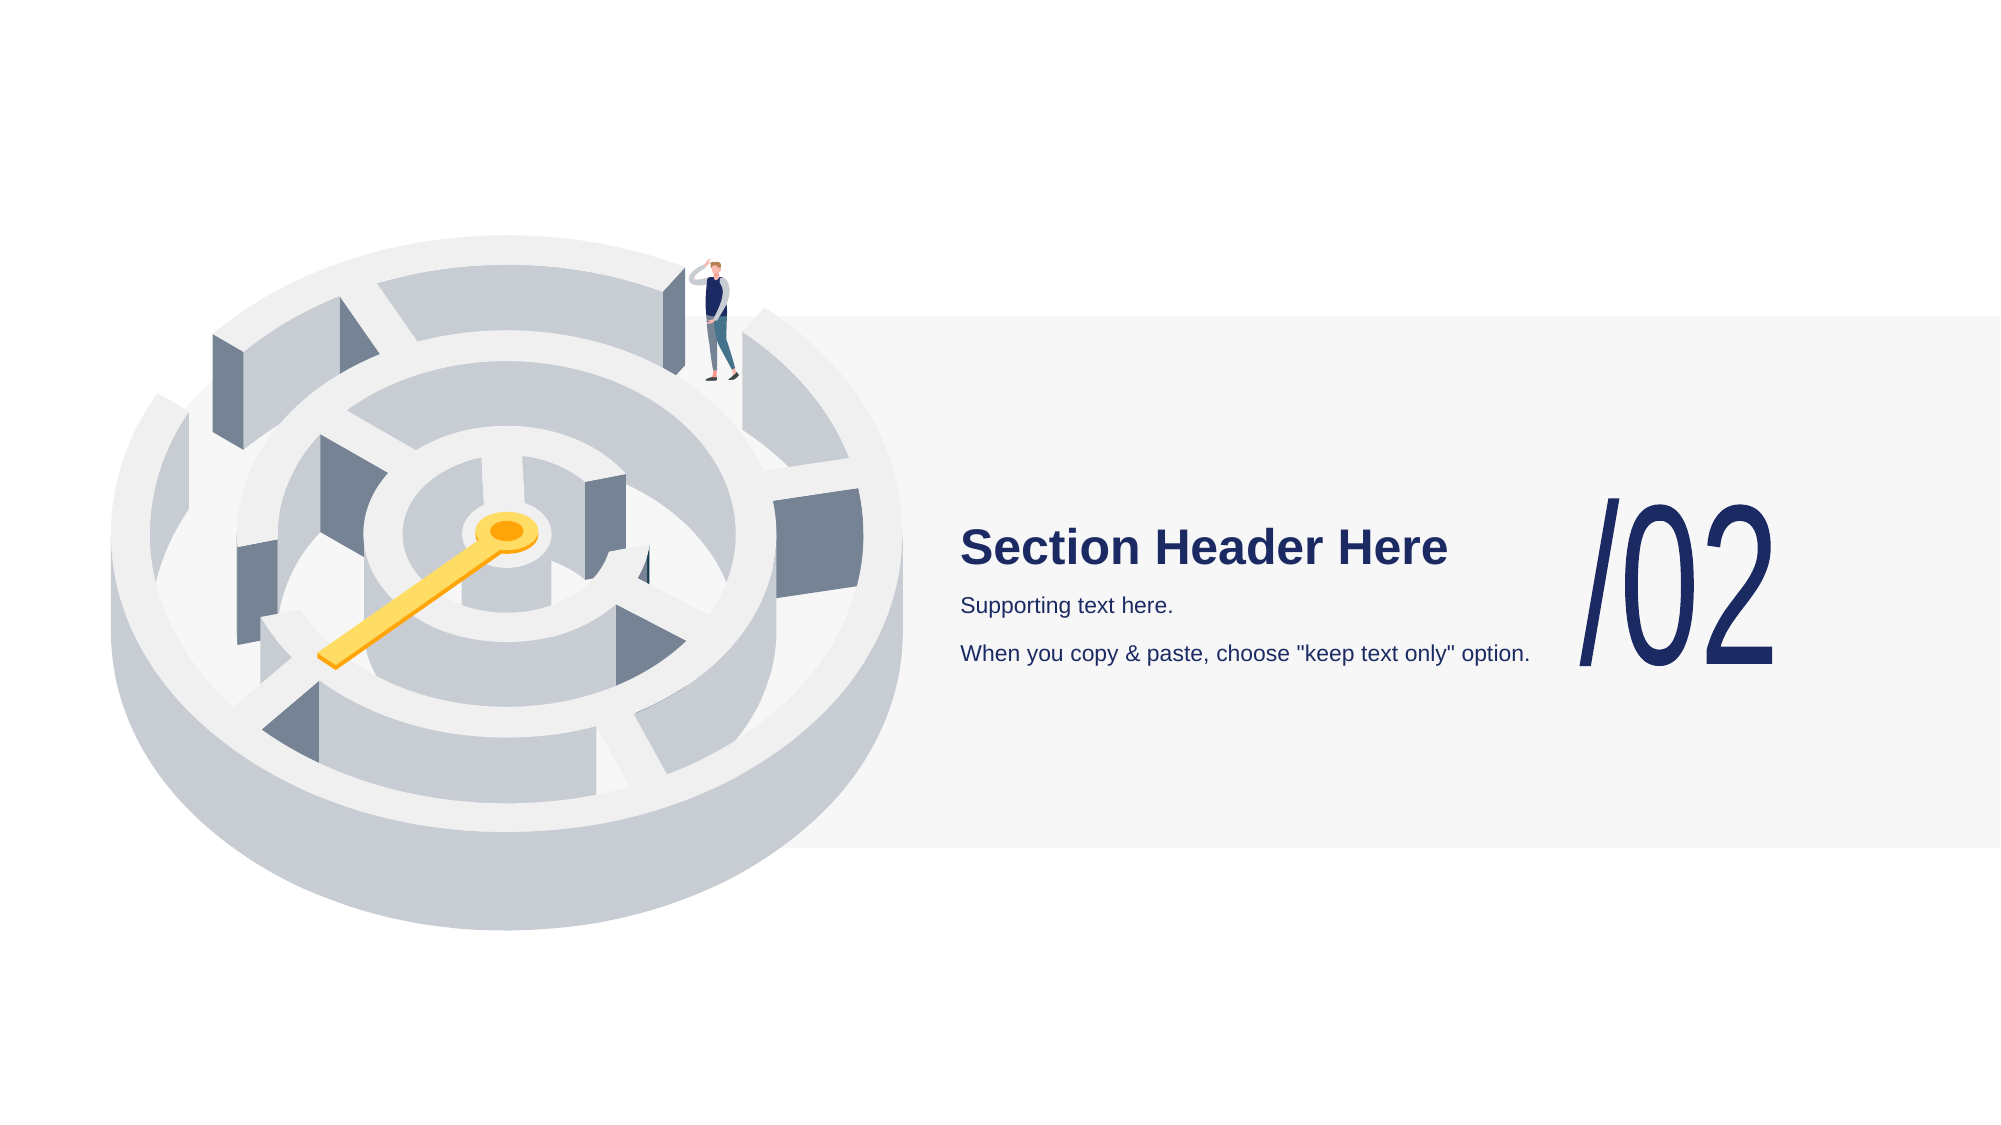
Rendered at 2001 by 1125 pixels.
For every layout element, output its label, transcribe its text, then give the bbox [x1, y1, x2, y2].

list Supporting text here. When you copy & paste, choose "keep text only" option. [945, 582, 1689, 750]
title Section Header Here [945, 436, 1689, 582]
